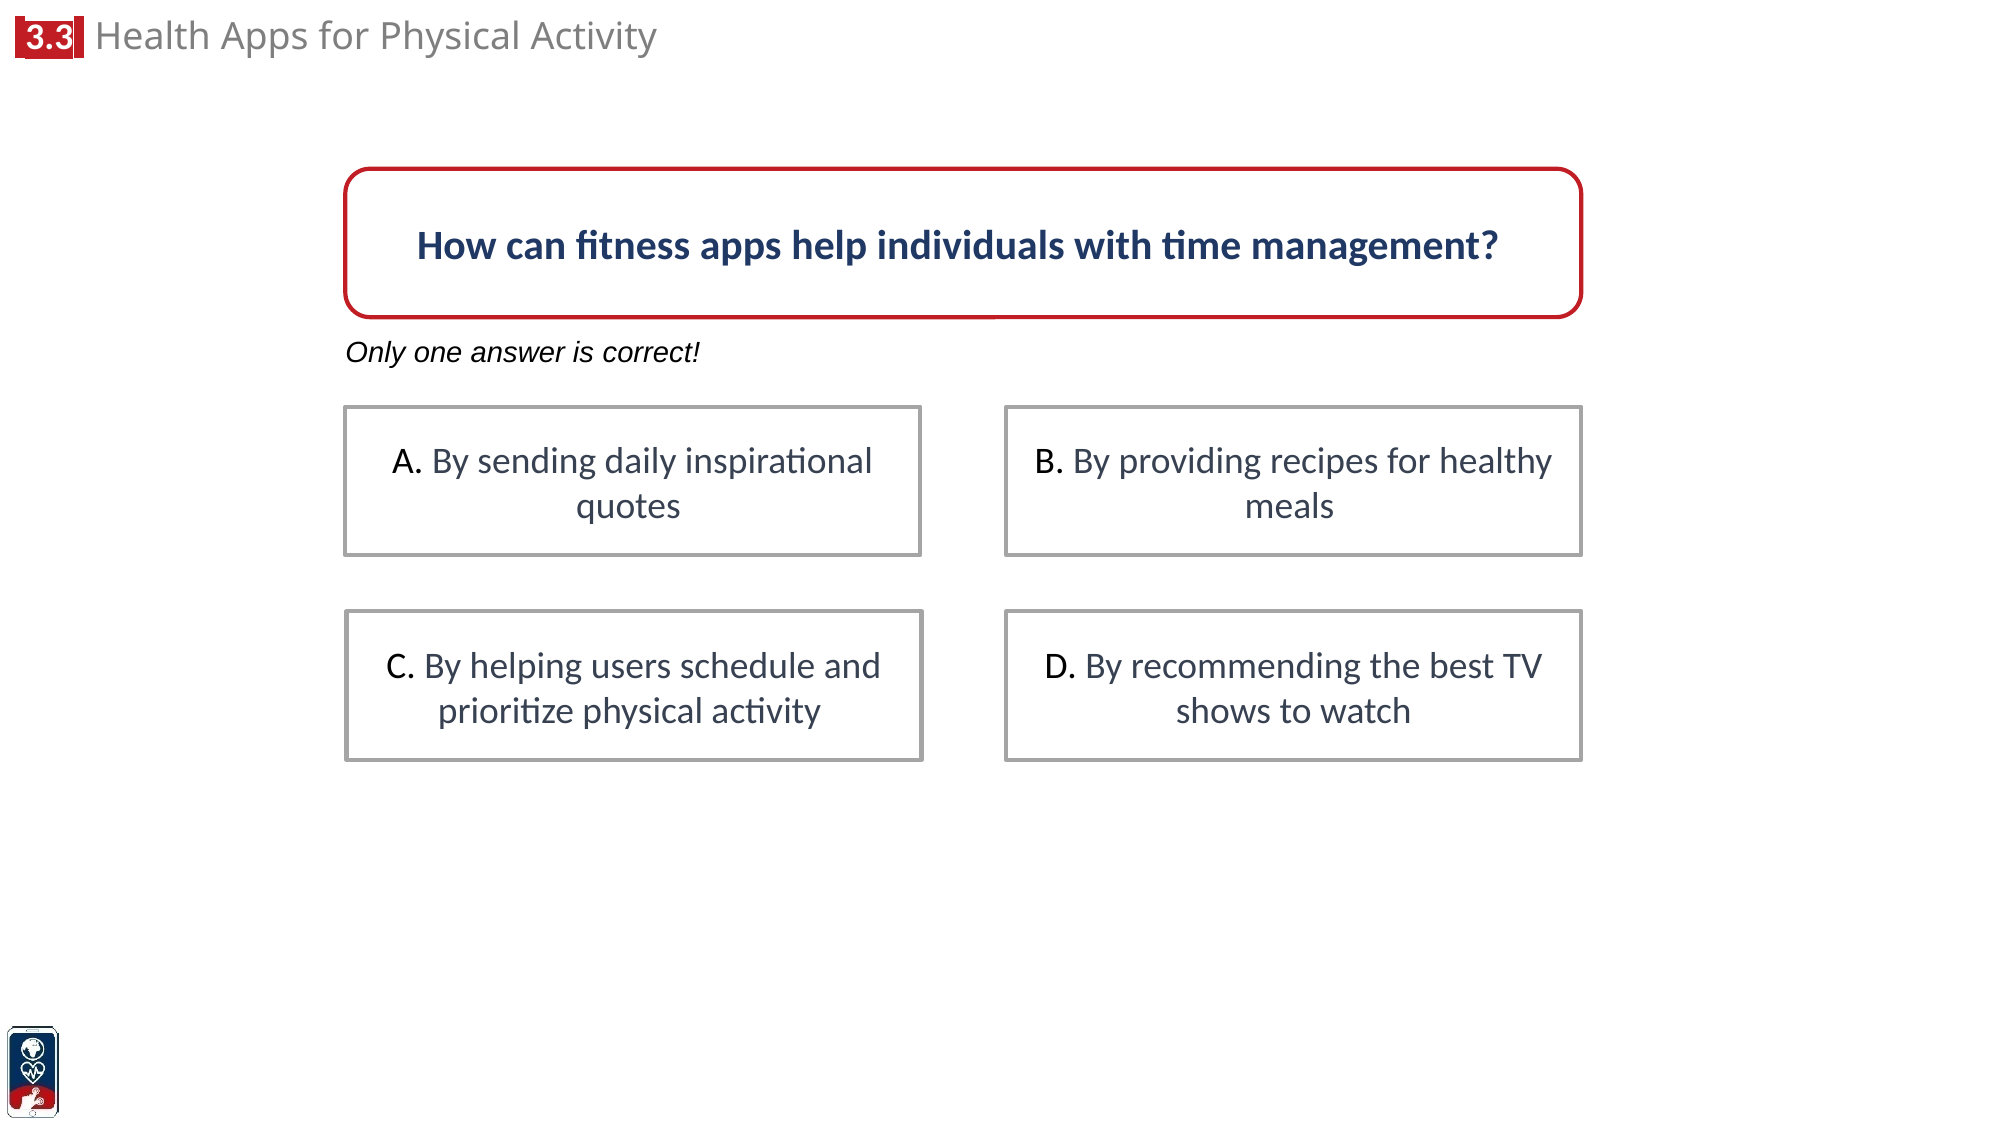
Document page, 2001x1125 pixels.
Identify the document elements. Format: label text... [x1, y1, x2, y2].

text_box How can fitness apps help individuals with time management? [343, 166, 1584, 320]
text_box C. By helping users schedule and prioritize physical activity [344, 609, 924, 762]
text_box B. By providing recipes for healthy meals [1004, 405, 1583, 557]
picture [7, 1026, 59, 1118]
text_box A. By sending daily inspirational quotes [343, 405, 922, 557]
text_box D. By recommending the best TV shows to watch [1004, 609, 1583, 762]
text_box Only one answer is correct! [330, 325, 716, 376]
